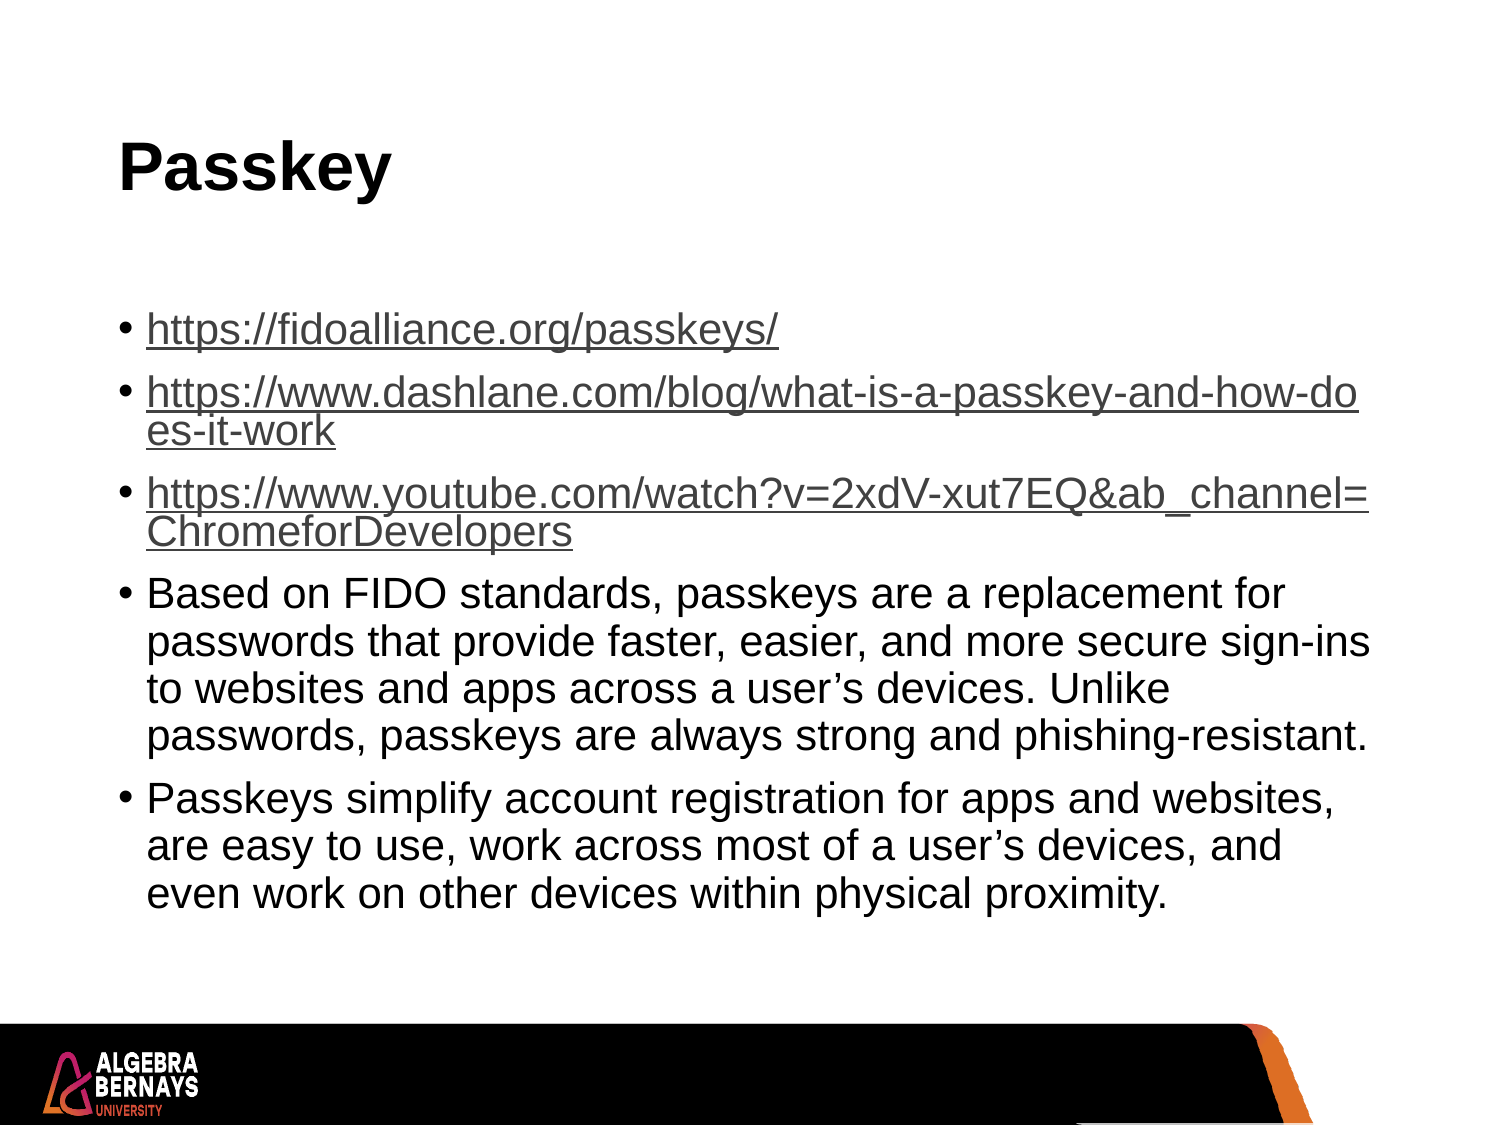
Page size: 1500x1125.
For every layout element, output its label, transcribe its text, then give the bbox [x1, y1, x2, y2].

title Passkey [103, 59, 1397, 278]
list https://fidoalliance.org/passkeys/ https://www.dashlane.com/blog/what-is-a-passkey-and-how-does-it-work https://www.youtube.com/watch?v=2xdV-xut7EQ&ab_channel=ChromeforDevelopers Based on FIDO standards, passkeys are a replacement for passwords that provide faster, easier, and more secure sign-ins to websites and apps across a user’s devices. Unlike passwords, passkeys are always strong and phishing-resistant.​ Passkeys simplify account registration for apps and websites, are easy to use, work across most of a user’s devices, and even work on other devices within physical proximity.​ [103, 299, 1397, 1014]
picture [0, 1023, 1468, 1125]
